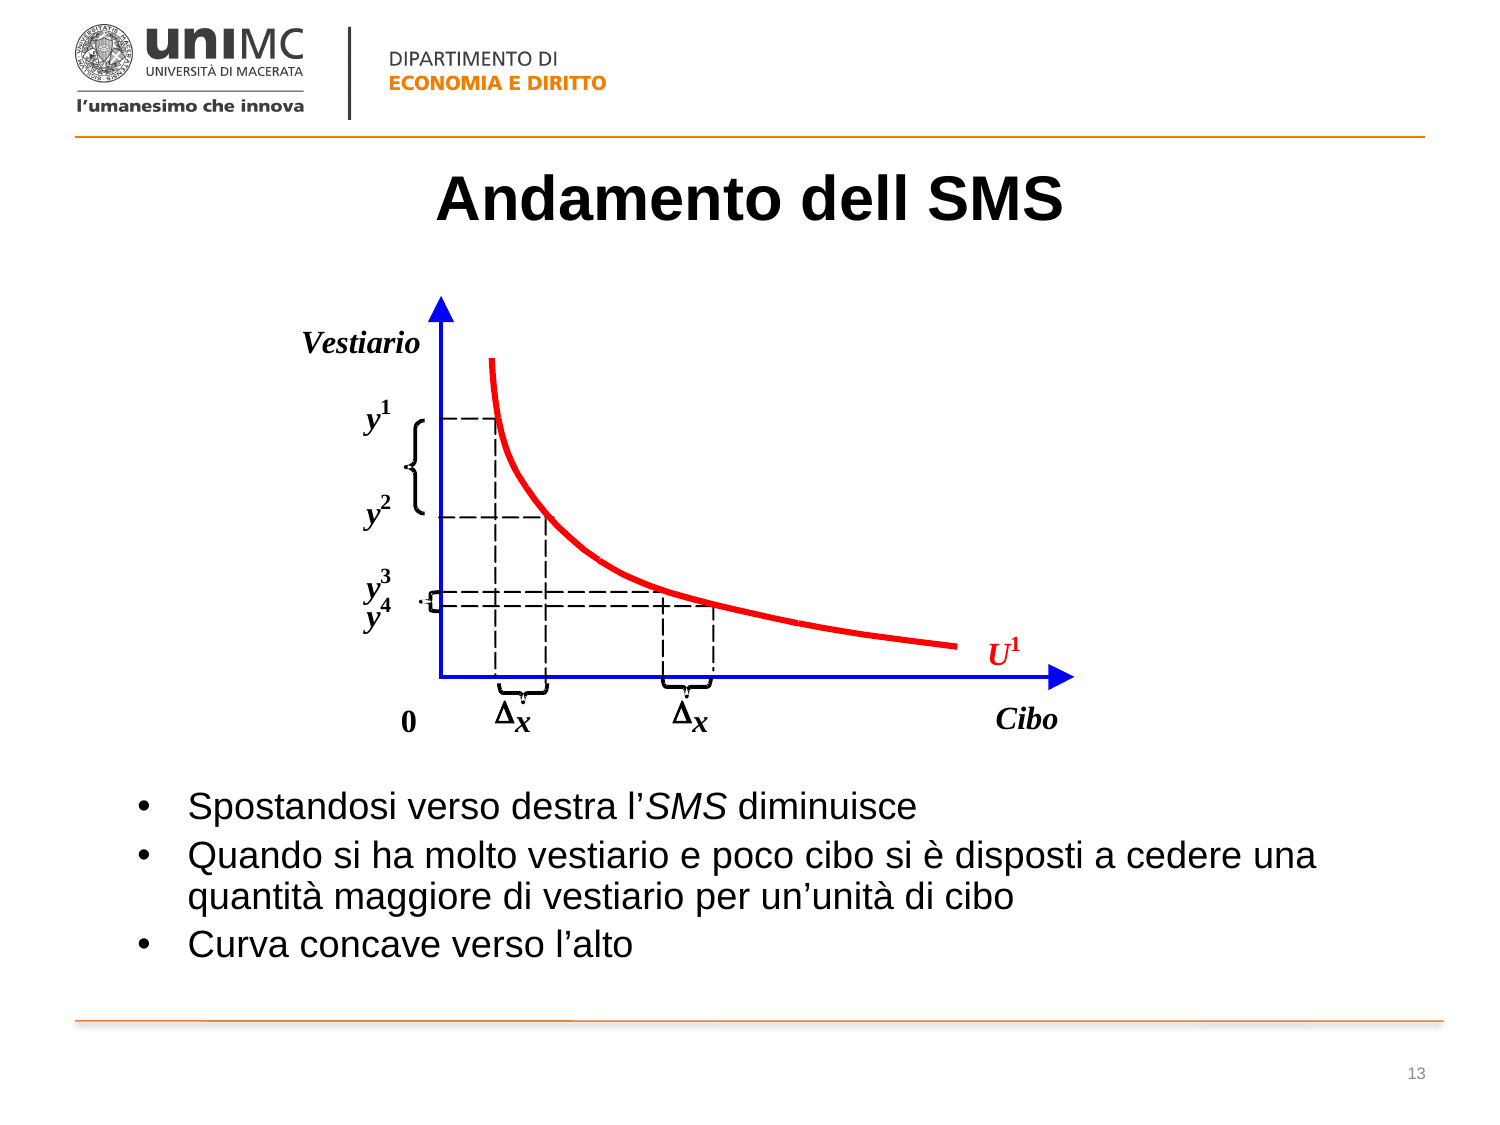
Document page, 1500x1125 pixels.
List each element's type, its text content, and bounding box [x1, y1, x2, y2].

list Spostandosi verso destra l’SMS diminuisce Quando si ha molto vestiario e poco cibo si è disposti a cedere una quantità maggiore di vestiario per un’unità di cibo Curva concave verso l’alto [122, 779, 1398, 976]
slide_number 13 [1091, 1042, 1442, 1103]
title Andamento dell SMS [75, 149, 1425, 241]
picture [75, 24, 1425, 138]
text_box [267, 287, 1136, 782]
